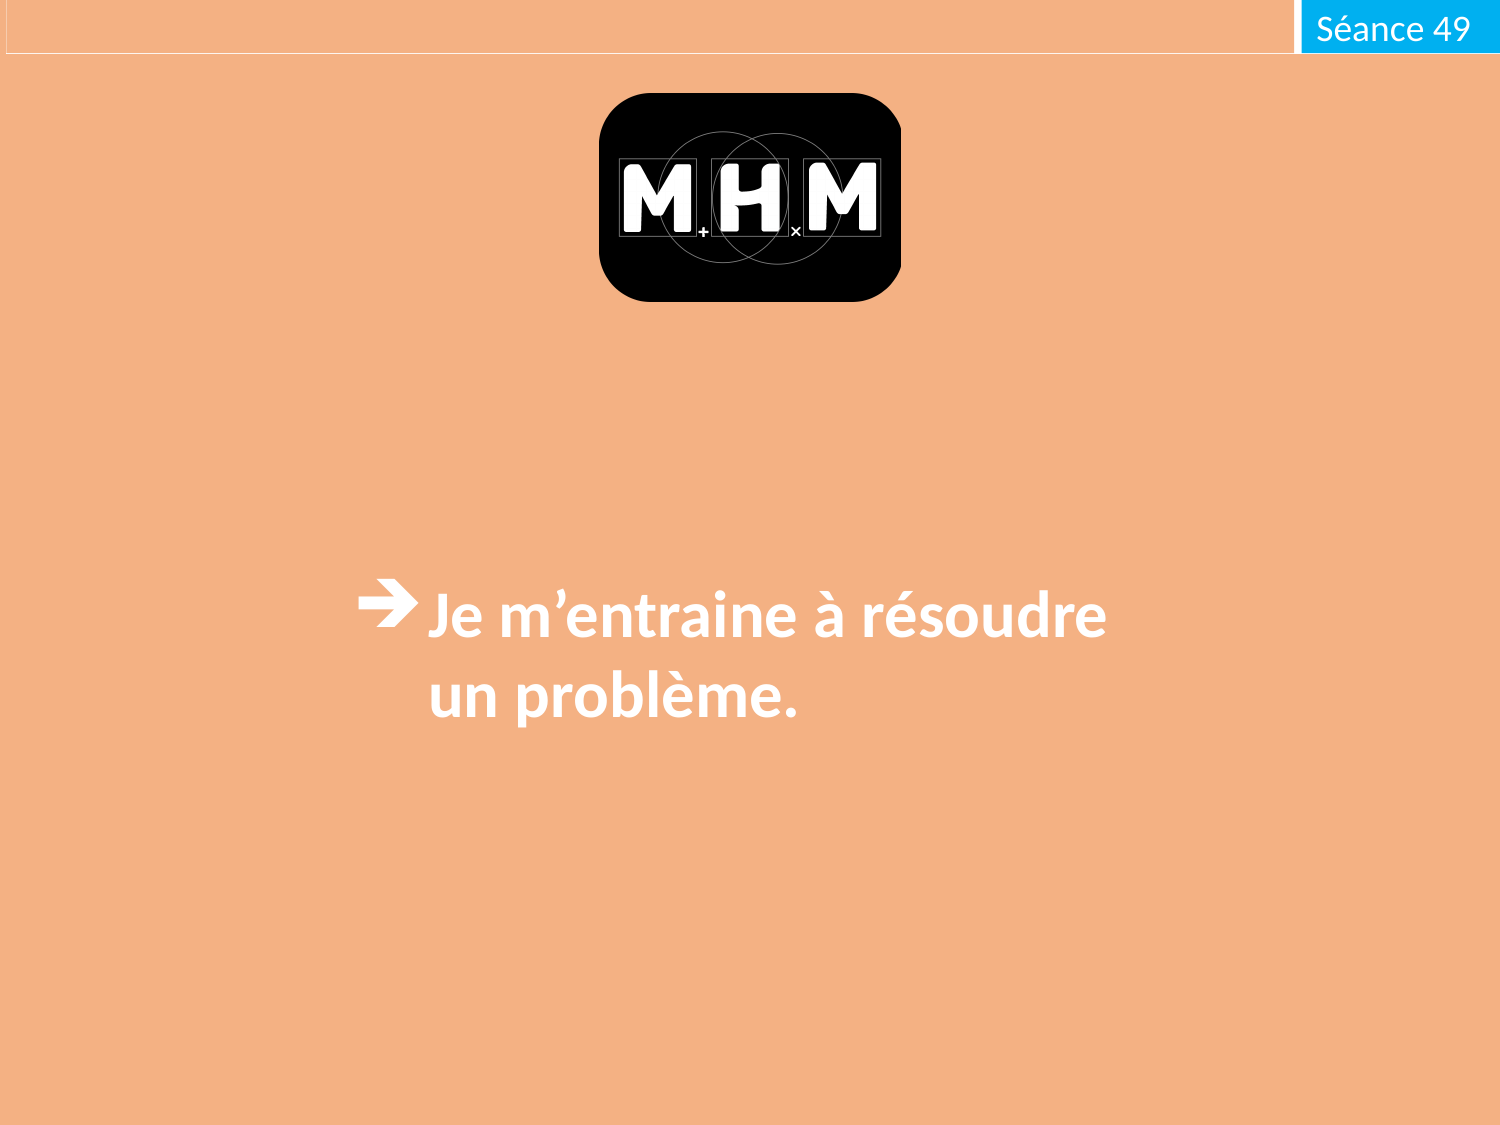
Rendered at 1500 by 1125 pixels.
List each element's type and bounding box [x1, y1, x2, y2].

text_box [0, 54, 1500, 1125]
